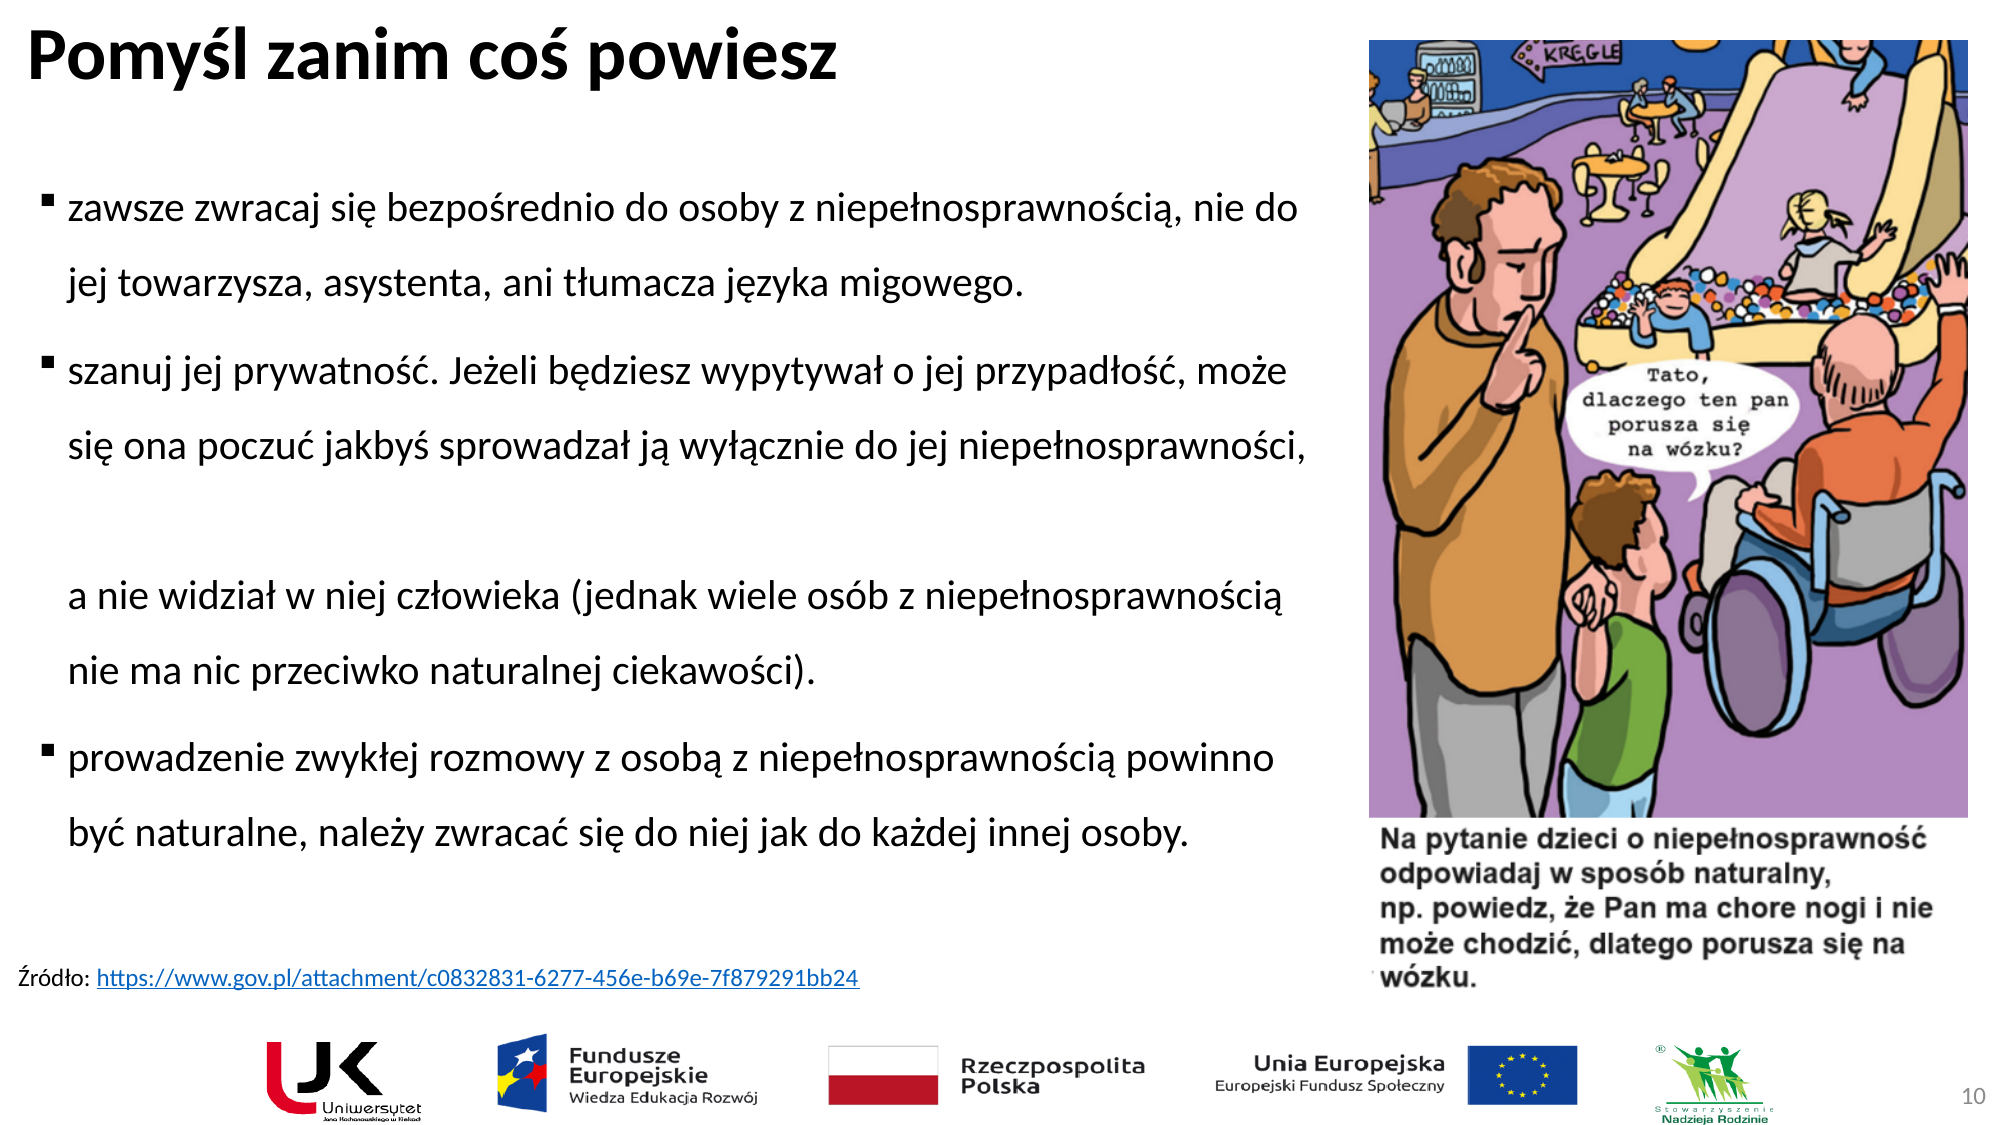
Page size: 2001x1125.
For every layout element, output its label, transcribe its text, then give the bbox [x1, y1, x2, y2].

picture [1655, 1044, 1774, 1064]
text_box Źródło: https://www.gov.pl/attachment/c0832831-6277-456e-b69e-7f879291bb24 [3, 953, 900, 999]
slide_number 10 [1551, 1064, 2000, 1125]
picture [1368, 40, 1968, 998]
picture [266, 1042, 421, 1122]
title Pomyśl zanim coś powiesz [15, 0, 1552, 103]
picture [463, 1004, 1613, 1125]
list zawsze zwracaj się bezpośrednio do osoby z niepełnosprawnością, nie do jej towarzysza, asystenta, ani tłumacza języka migowego. szanuj jej prywatność. Jeżeli będziesz wypytywał o jej przypadłość, może się ona poczuć jakbyś sprowadzał ją wyłącznie do jej niepełnosprawności, a nie widział w niej człowieka (jednak wiele osób z niepełnosprawnością nie ma nic przeciwko naturalnej ciekawości). prowadzenie zwykłej rozmowy z osobą z niepełnosprawnością powinno być naturalne, należy zwracać się do niej jak do każdej innej osoby. [0, 149, 1322, 806]
